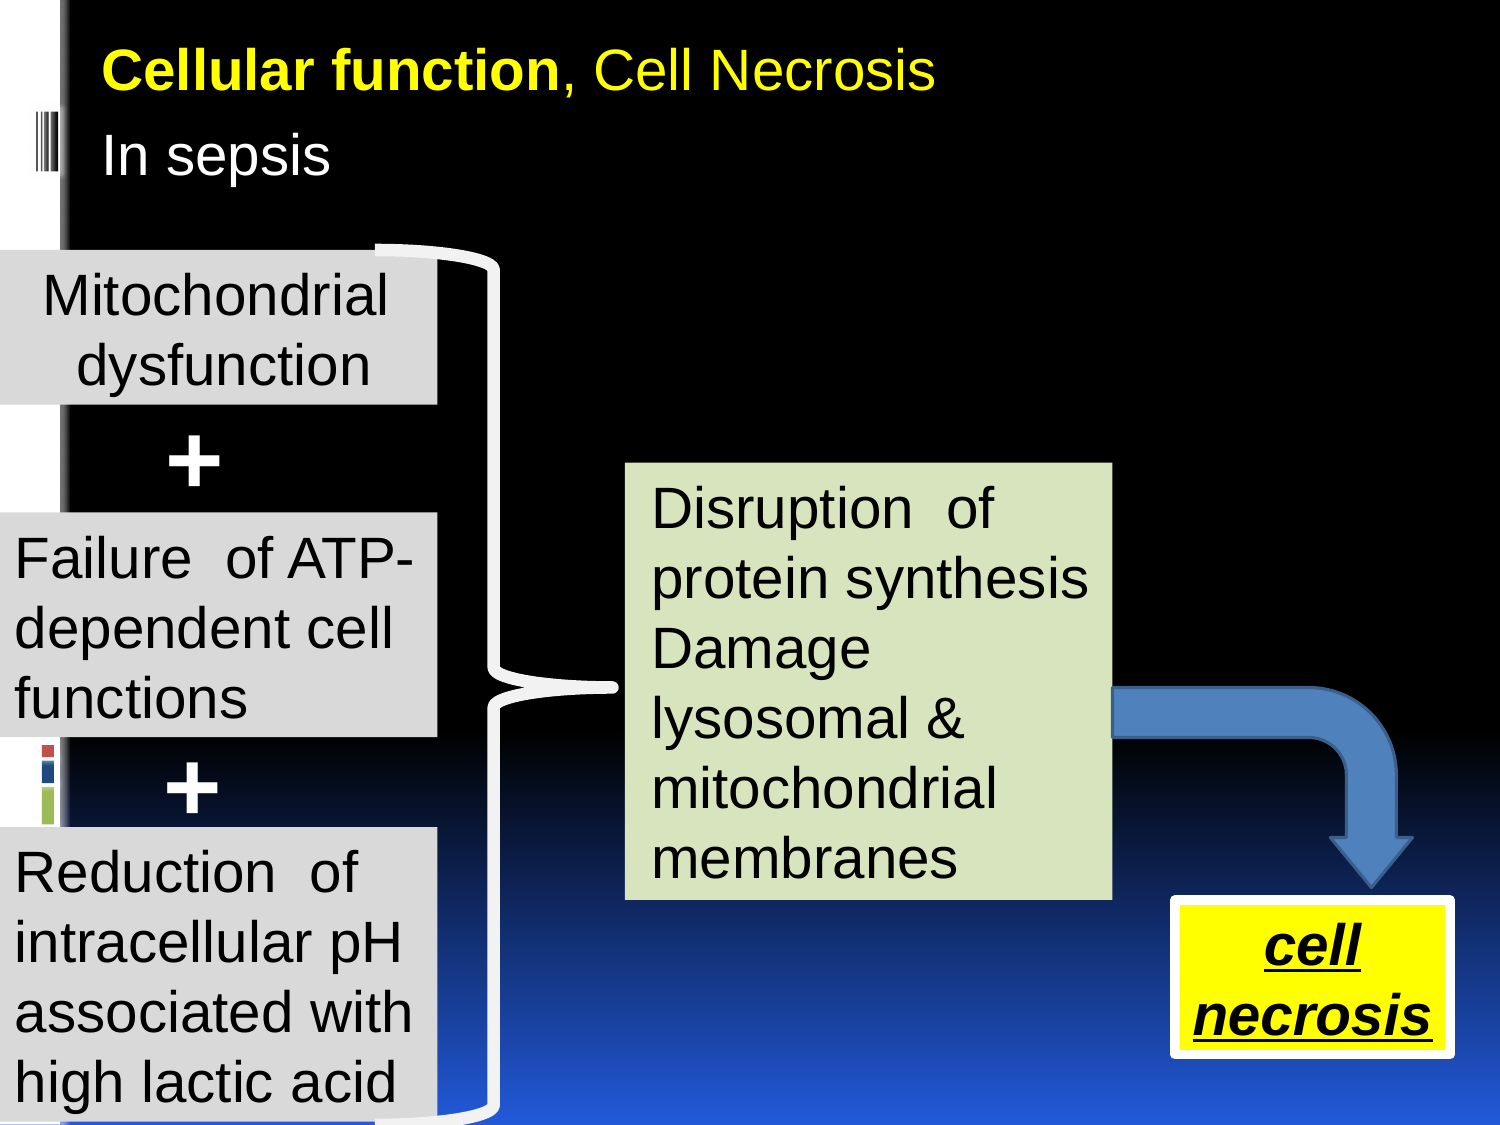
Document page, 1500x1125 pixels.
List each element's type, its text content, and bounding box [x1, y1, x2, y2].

text_box [374, 249, 614, 1125]
text_box + [150, 387, 239, 523]
text_box Failure of ATP-dependent cell functions [0, 512, 374, 738]
text_box [1110, 685, 1414, 890]
text_box cell necrosis [1175, 899, 1450, 1055]
text_box + [148, 713, 237, 849]
text_box Reduction of intracellular pH associated with high lactic acid [0, 827, 374, 1122]
text_box Cellular function, Cell Necrosis In sepsis [74, 24, 1413, 200]
text_box Mitochondrial dysfunction [0, 249, 374, 405]
list Disruption of protein synthesis Damage lysosomal & mitochondrial membranes [624, 462, 1113, 901]
